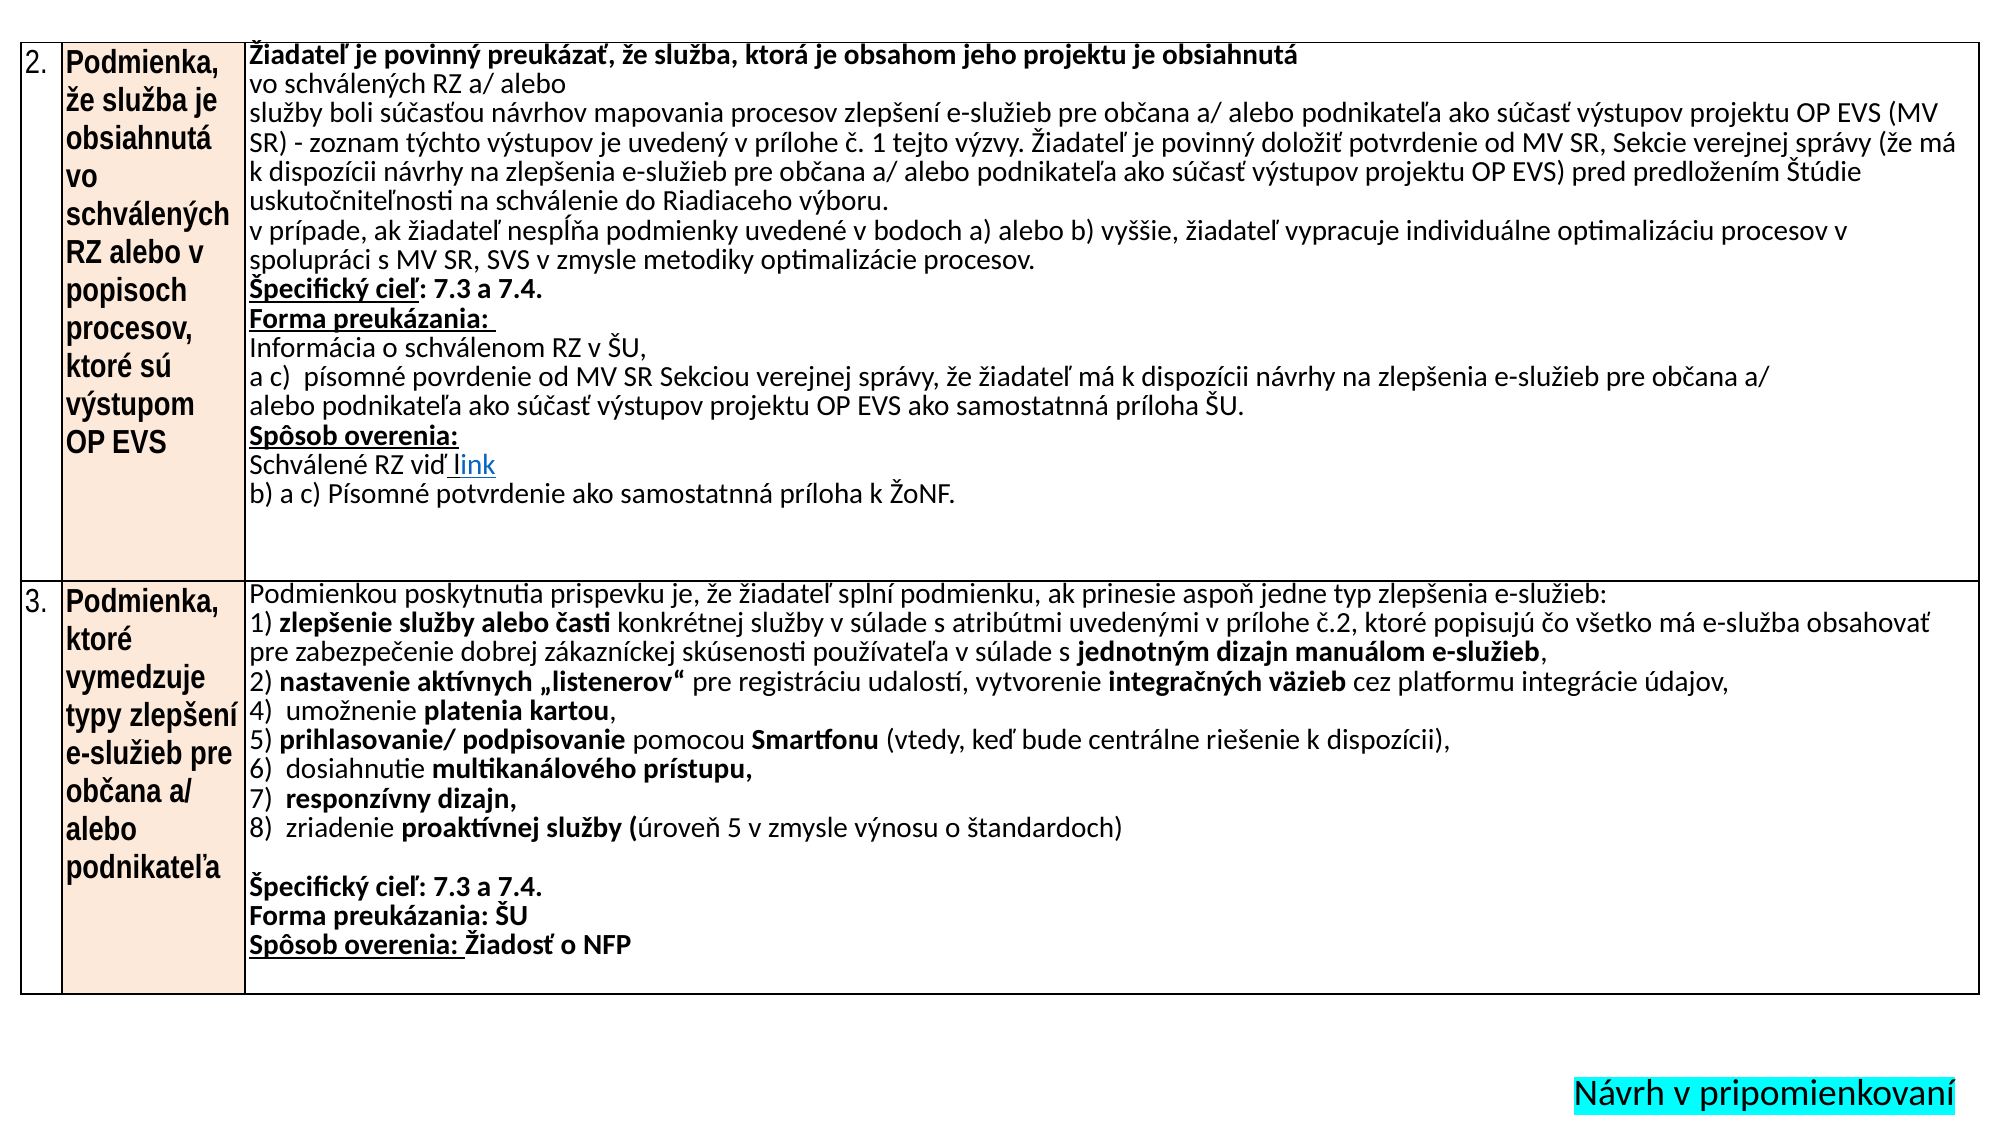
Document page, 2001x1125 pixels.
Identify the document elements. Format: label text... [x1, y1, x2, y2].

table_header Žiadateľ je povinný preukázať, že služba, ktorá je obsahom jeho projektu je obsiahnutá vo schválených RZ a/ alebo služby boli súčasťou návrhov mapovania procesov zlepšení e-služieb pre občana a/ alebo podnikateľa ako súčasť výstupov projektu OP EVS (MV SR) - zoznam týchto výstupov je uvedený v prílohe č. 1 tejto výzvy. Žiadateľ je povinný doložiť potvrdenie od MV SR, Sekcie verejnej správy (že má k dispozícii návrhy na zlepšenia e-služieb pre občana a/ alebo podnikateľa ako súčasť výstupov projektu OP EVS) pred predložením Štúdie uskutočniteľnosti na schválenie do Riadiaceho výboru. v prípade, ak žiadateľ nespĺňa podmienky uvedené v bodoch a) alebo b) vyššie, žiadateľ vypracuje individuálne optimalizáciu procesov v spolupráci s MV SR, SVS v zmysle metodiky optimalizácie procesov. Špecifický cieľ: 7.3 a 7.4. Forma preukázania: Informácia o schválenom RZ v ŠU, a c) písomné povrdenie od MV SR Sekciou verejnej správy, že žiadateľ má k dispozícii návrhy na zlepšenia e-služieb pre občana a/ alebo podnikateľa ako súčasť výstupov projektu OP EVS ako samostatnná príloha ŠU. Spôsob overenia: Schválené RZ viď link b) a c) Písomné potvrdenie ako samostatnná príloha k ŽoNF. [246, 43, 1978, 580]
table_header Podmienka, že služba je obsiahnutá vo schválených RZ alebo v popisoch procesov, ktoré sú výstupom OP EVS [63, 43, 244, 580]
table_cell Podmienka, ktoré vymedzuje typy zlepšení e-služieb pre občana a/ alebo podnikateľa [63, 582, 244, 993]
text_box Návrh v pripomienkovaní [1531, 1060, 1998, 1121]
table_cell Podmienkou poskytnutia prispevku je, že žiadateľ splní podmienku, ak prinesie aspoň jedne typ zlepšenia e-služieb: 1) zlepšenie služby alebo časti konkrétnej služby v súlade s atribútmi uvedenými v prílohe č.2, ktoré popisujú čo všetko má e-služba obsahovať pre zabezpečenie dobrej zákazníckej skúsenosti používateľa v súlade s jednotným dizajn manuálom e-služieb, 2) nastavenie aktívnych „listenerov“ pre registráciu udalostí, vytvorenie integračných väzieb cez platformu integrácie údajov, 4) umožnenie platenia kartou, 5) prihlasovanie/ podpisovanie pomocou Smartfonu (vtedy, keď bude centrálne riešenie k dispozícii), 6) dosiahnutie multikanálového prístupu, 7) responzívny dizajn, 8) zriadenie proaktívnej služby (úroveň 5 v zmysle výnosu o štandardoch) Špecifický cieľ: 7.3 a 7.4. Forma preukázania: ŠU Spôsob overenia: Žiadosť o NFP [246, 582, 1978, 993]
table_header 2. [22, 43, 61, 580]
table_cell 3. [22, 582, 61, 993]
